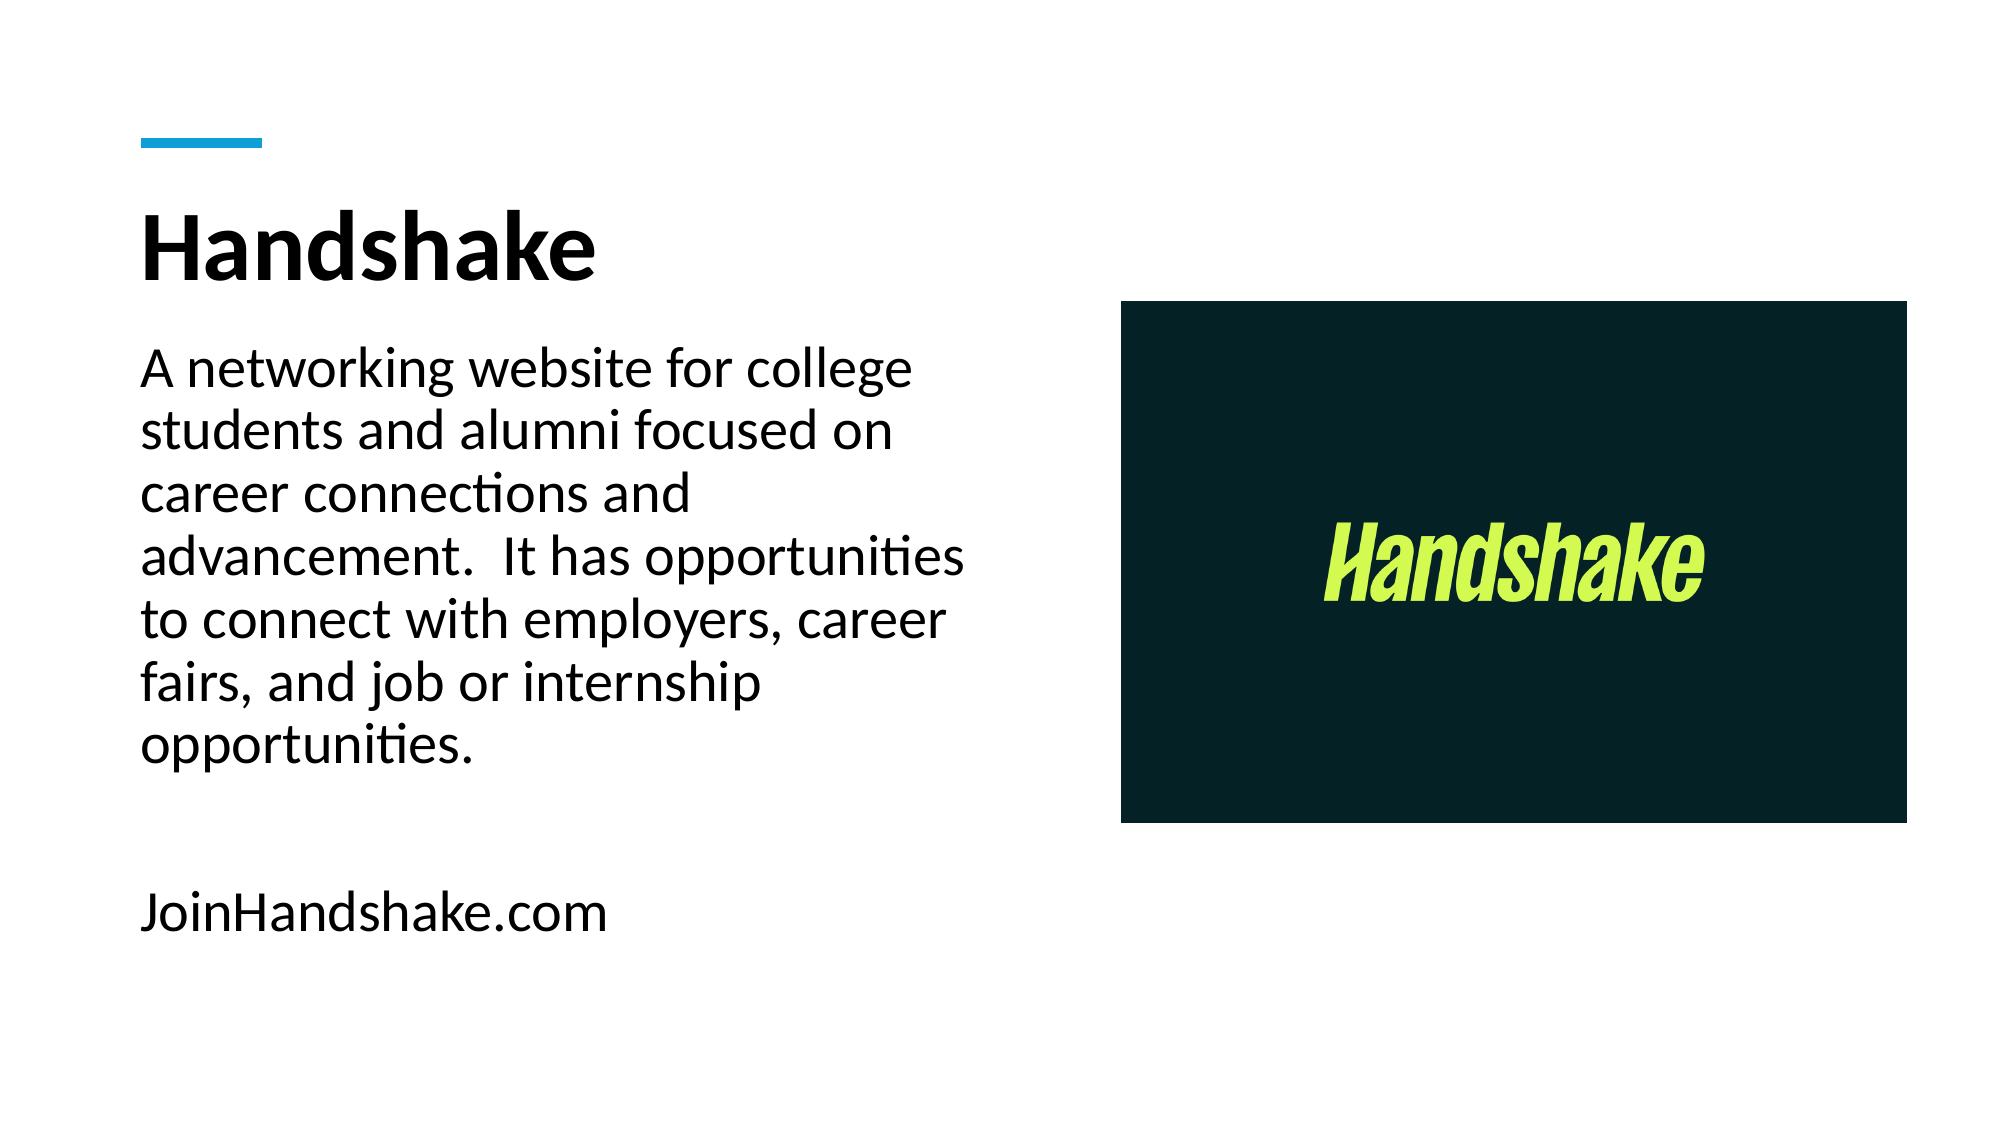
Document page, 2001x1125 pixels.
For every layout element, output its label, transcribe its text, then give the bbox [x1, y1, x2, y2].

picture [1121, 301, 1908, 824]
title Handshake [124, 186, 1621, 330]
list A networking website for college students and alumni focused on career connections and advancement. It has opportunities to connect with employers, career fairs, and job or internship opportunities. JoinHandshake.com [124, 329, 1029, 1091]
